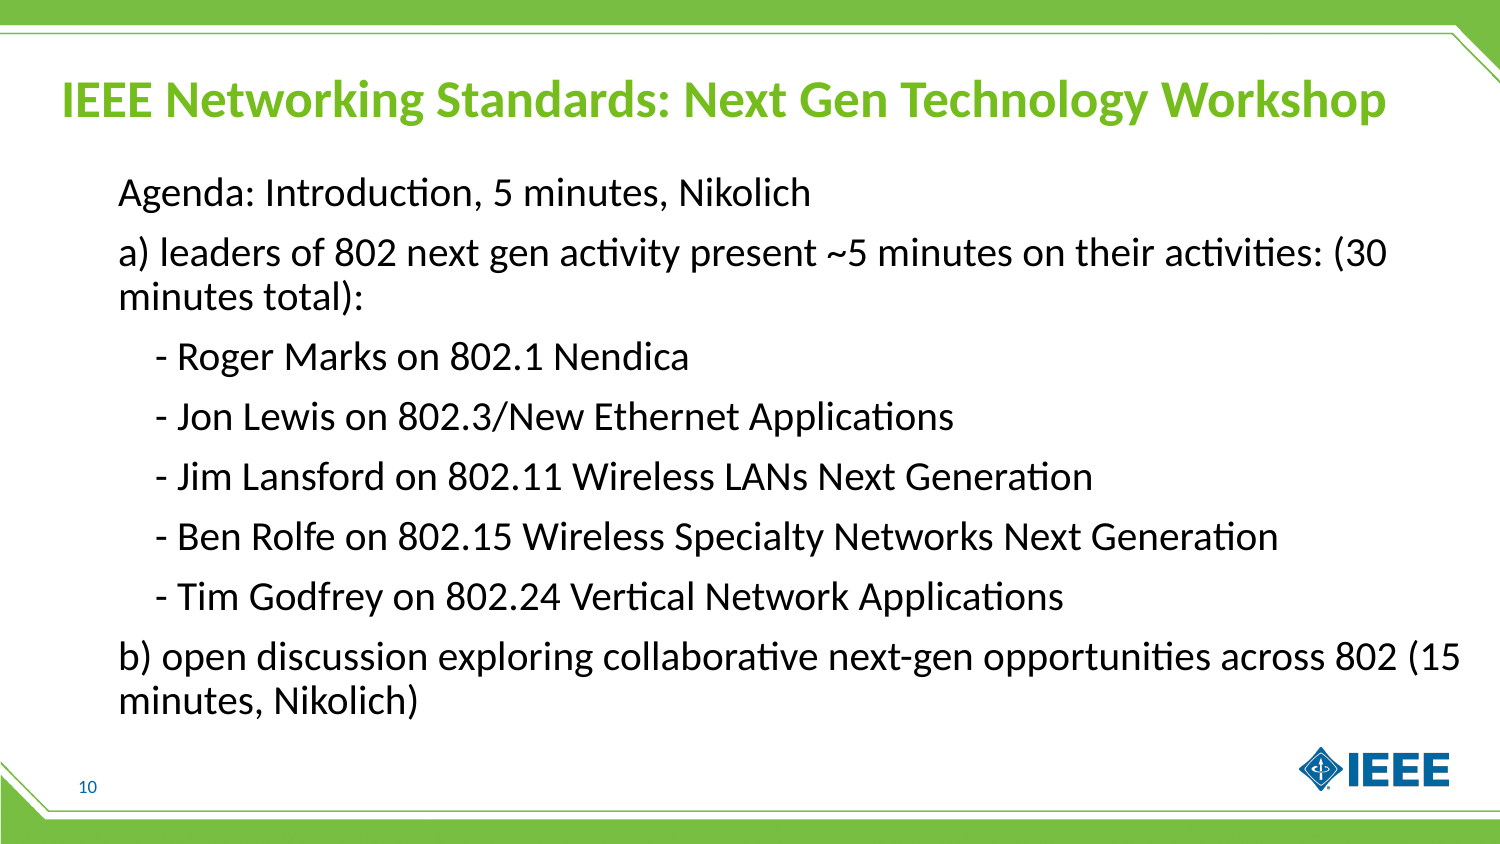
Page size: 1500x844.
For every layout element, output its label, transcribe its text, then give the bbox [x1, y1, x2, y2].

list Agenda: Introduction, 5 minutes, Nikolich a) leaders of 802 next gen activity present ~5 minutes on their activities: (30 minutes total): - Roger Marks on 802.1 Nendica - Jon Lewis on 802.3/New Ethernet Applications - Jim Lansford on 802.11 Wireless LANs Next Generation - Ben Rolfe on 802.15 Wireless Specialty Networks Next Generation - Tim Godfrey on 802.24 Vertical Network Applications b) open discussion exploring collaborative next-gen opportunities across 802 (15 minutes, Nikolich) [103, 162, 1500, 737]
slide_number 10 [63, 763, 143, 809]
picture [0, 0, 1500, 84]
title IEEE Networking Standards: Next Gen Technology Workshop [46, 68, 1453, 137]
picture [2, 761, 1500, 844]
picture [1299, 747, 1449, 760]
